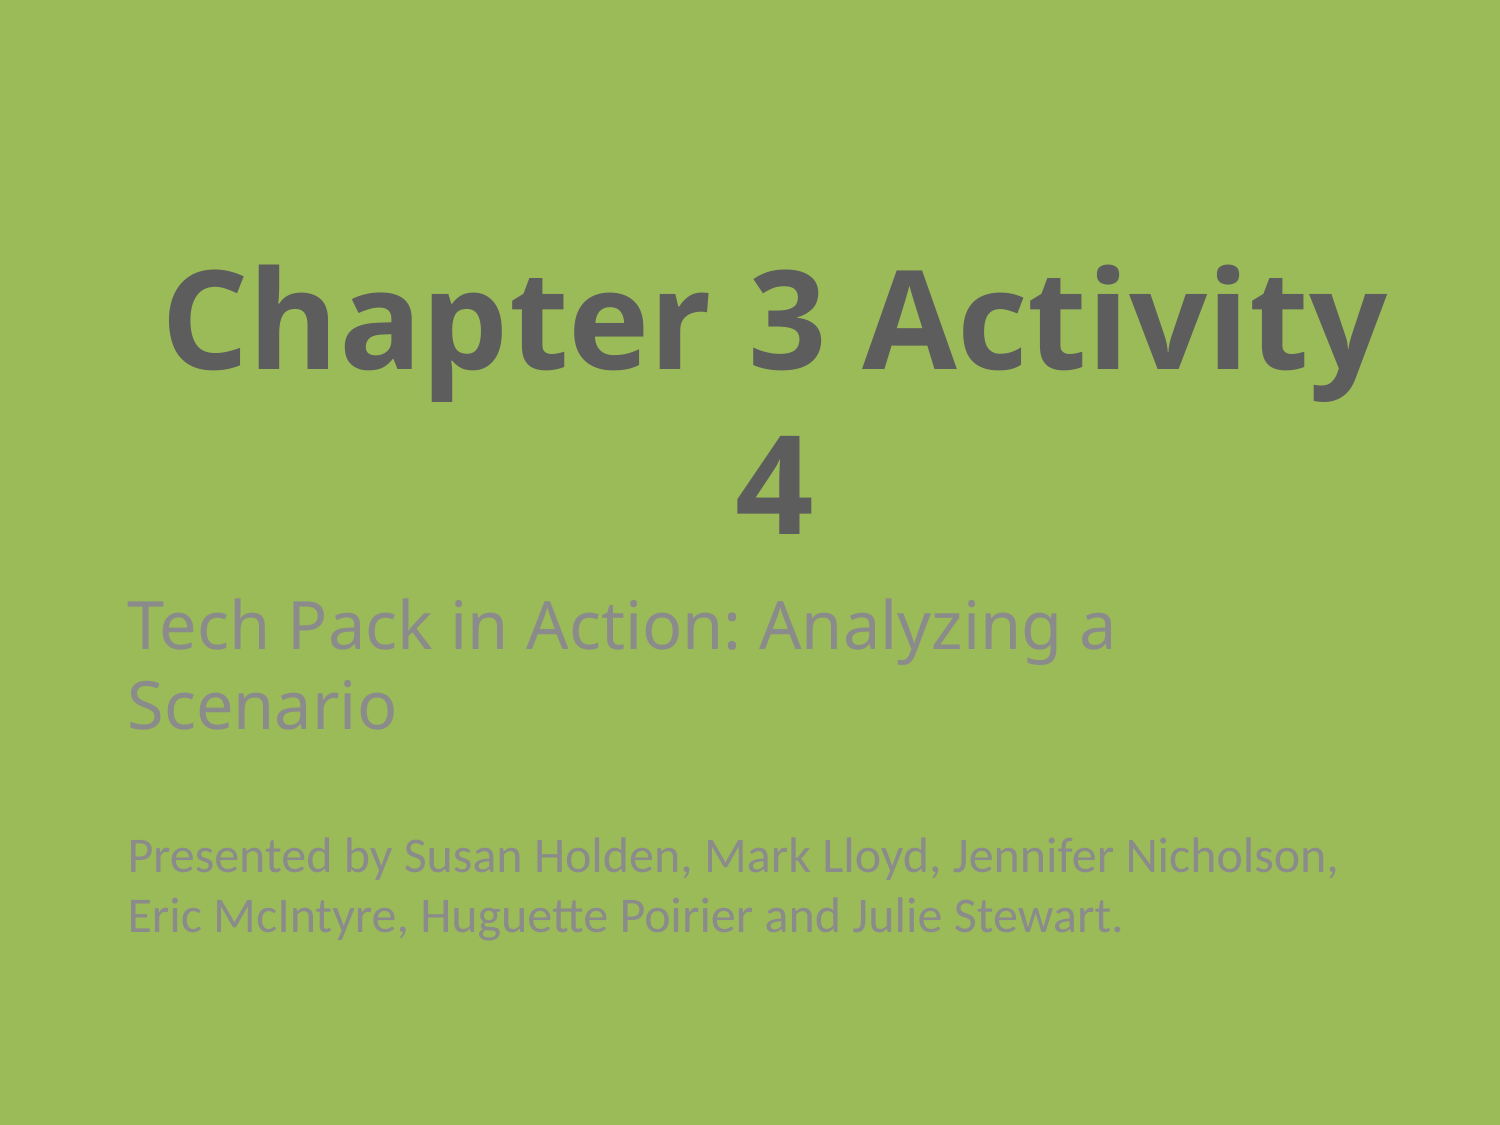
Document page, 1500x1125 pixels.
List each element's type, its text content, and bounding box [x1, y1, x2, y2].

subtitle Tech Pack in Action: Analyzing a Scenario Presented by Susan Holden, Mark Lloyd, Jennifer Nicholson, Eric McIntyre, Huguette Poirier and Julie Stewart. [112, 575, 1413, 975]
text_box Chapter 3 Activity 4 [125, 224, 1425, 570]
